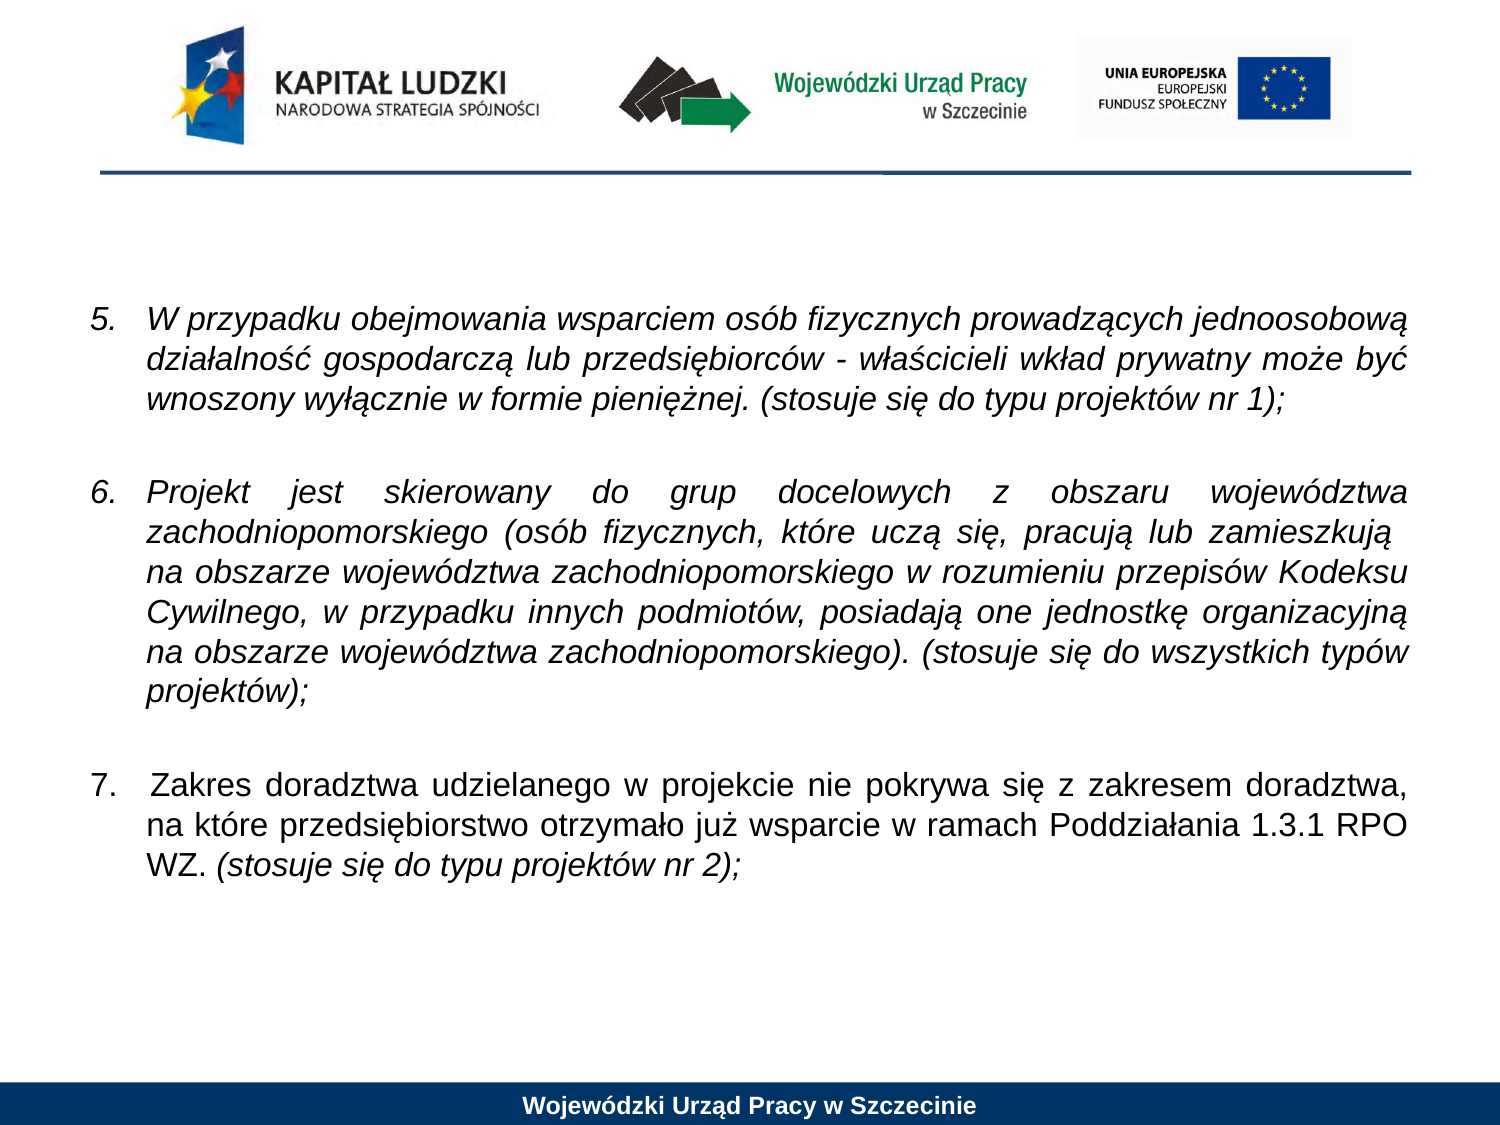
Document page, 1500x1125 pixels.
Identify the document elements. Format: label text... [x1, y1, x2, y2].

picture [159, 24, 1353, 149]
list 5. W przypadku obejmowania wsparciem osób fizycznych prowadzących jednoosobową działalność gospodarczą lub przedsiębiorców - właścicieli wkład prywatny może być wnoszony wyłącznie w formie pieniężnej. (stosuje się do typu projektów nr 1); Projekt jest skierowany do grup docelowych z obszaru województwa zachodniopomorskiego (osób fizycznych, które uczą się, pracują lub zamieszkują na obszarze województwa zachodniopomorskiego w rozumieniu przepisów Kodeksu Cywilnego, w przypadku innych podmiotów, posiadają one jednostkę organizacyjną na obszarze województwa zachodniopomorskiego). (stosuje się do wszystkich typów projektów); 7. Zakres doradztwa udzielanego w projekcie nie pokrywa się z zakresem doradztwa, na które przedsiębiorstwo otrzymało już wsparcie w ramach Poddziałania 1.3.1 RPO WZ. (stosuje się do typu projektów nr 2); [74, 196, 1426, 1006]
